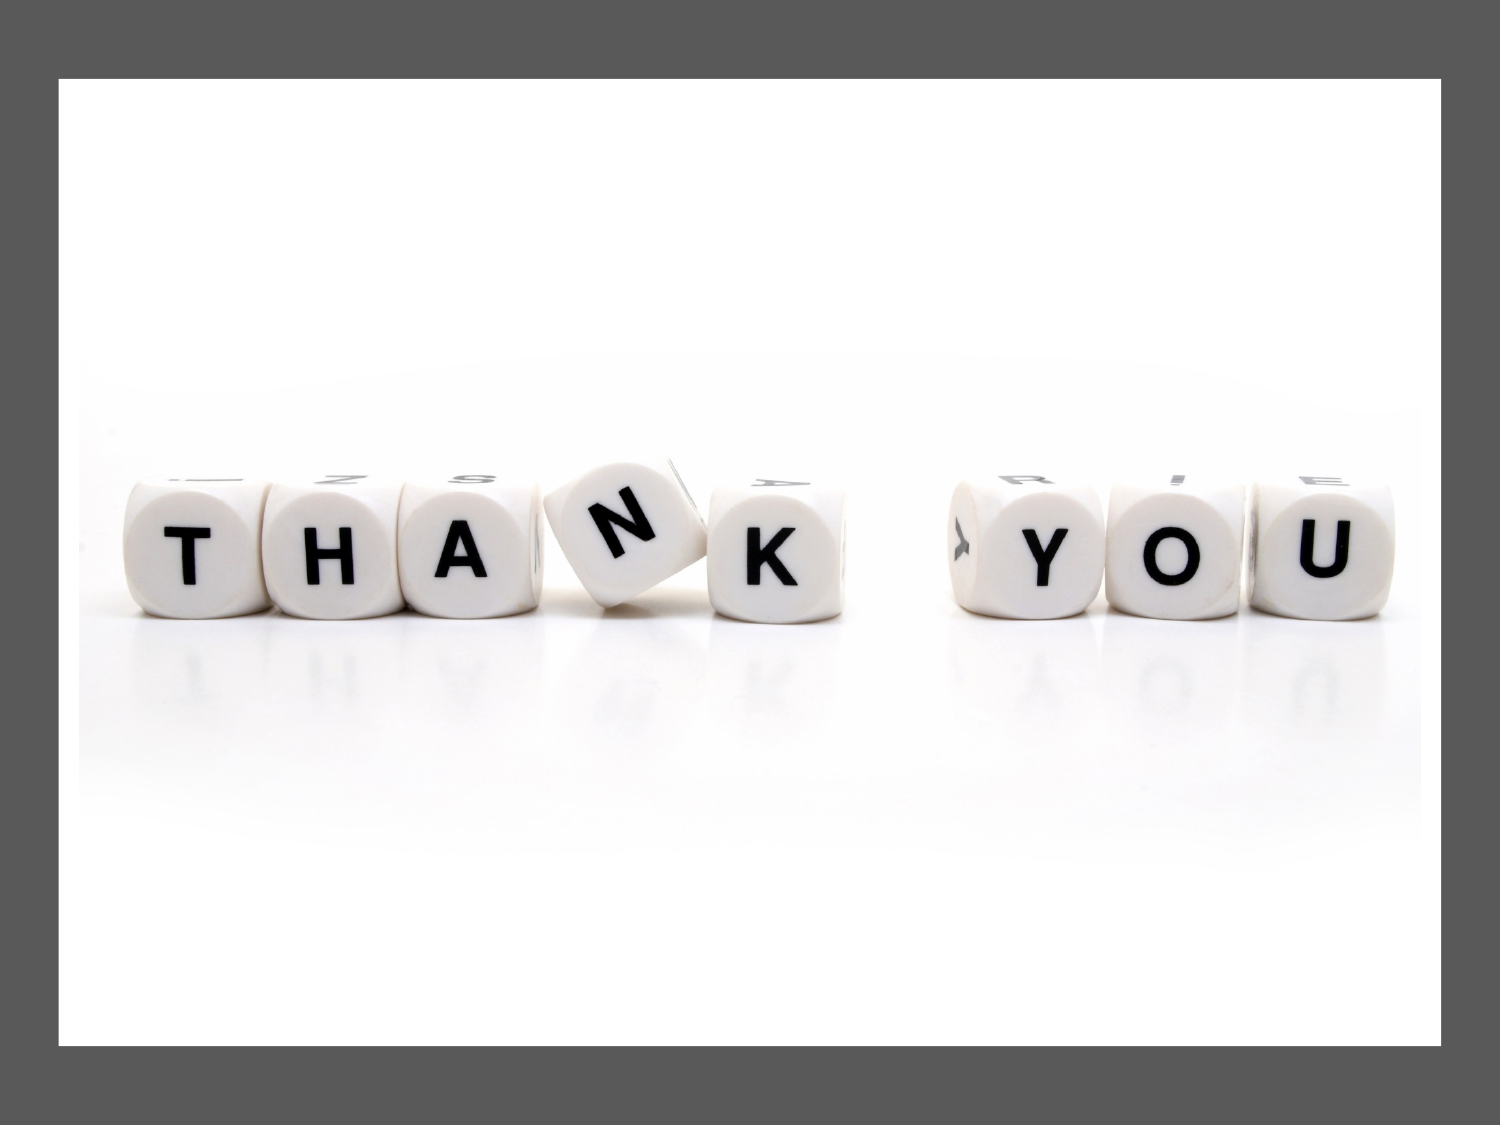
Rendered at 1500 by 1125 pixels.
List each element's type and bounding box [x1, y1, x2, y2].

text_box [0, 0, 1500, 1125]
list [79, 119, 1421, 1006]
text_box [58, 78, 1442, 1047]
